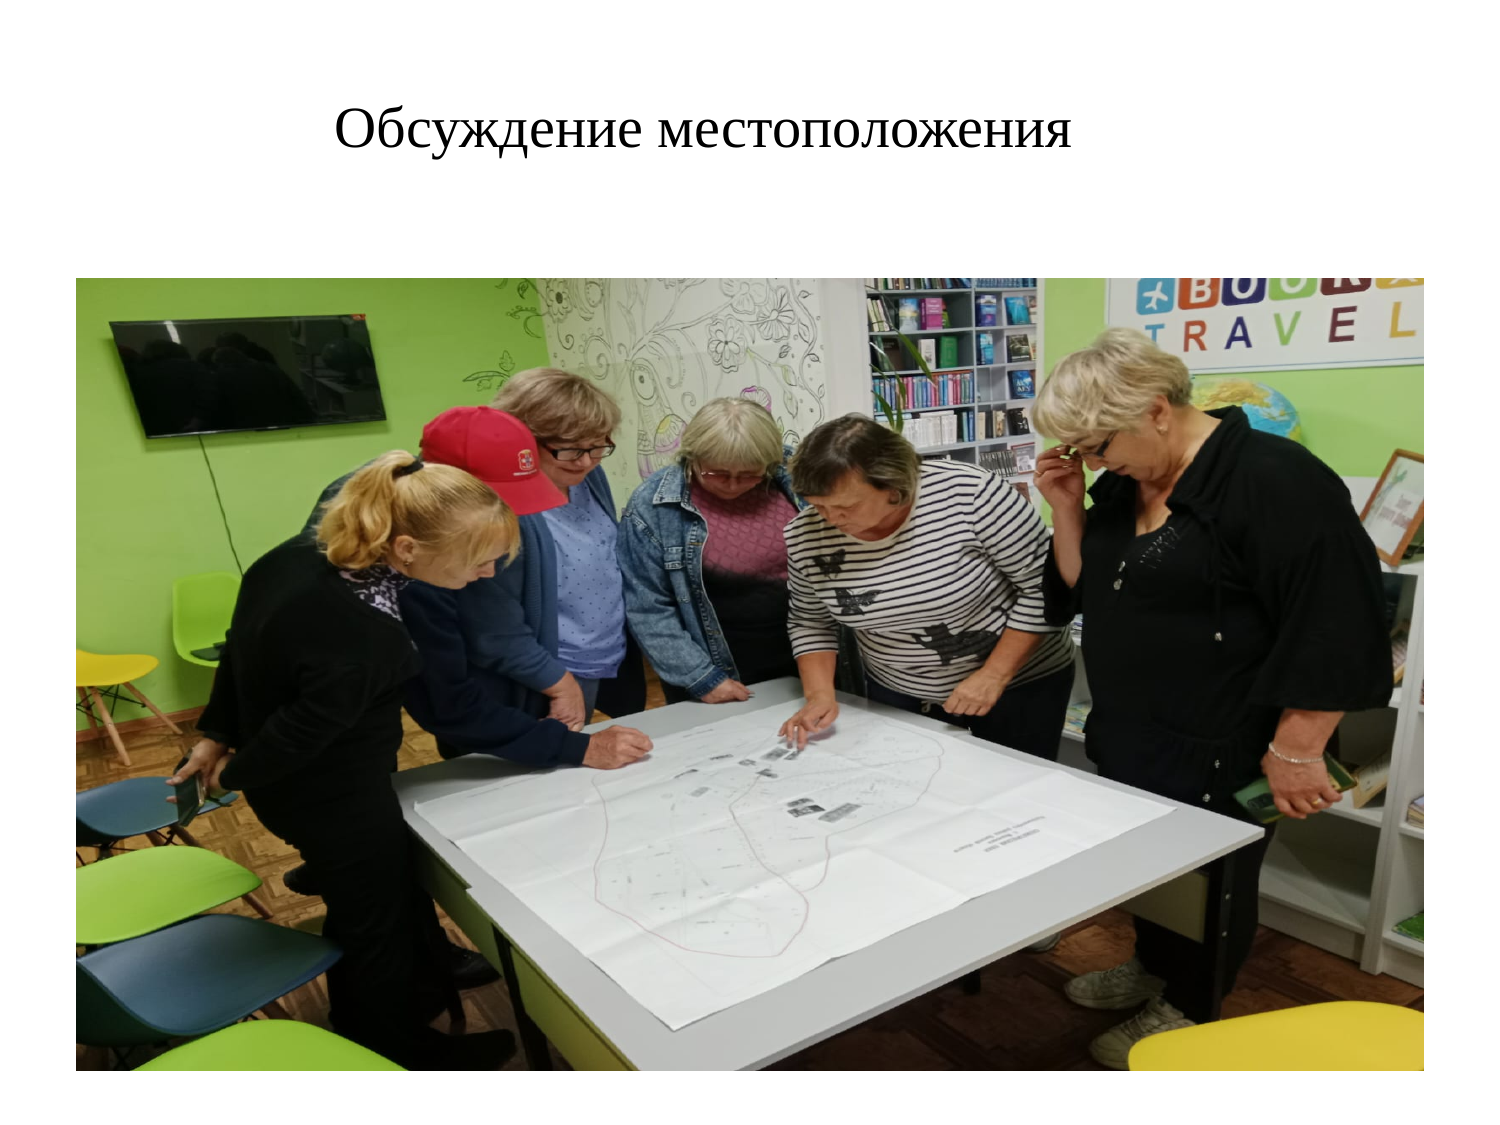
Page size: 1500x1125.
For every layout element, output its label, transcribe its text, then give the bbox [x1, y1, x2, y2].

picture [76, 278, 1424, 1071]
text_box Обсуждение местоположения [218, 81, 1199, 167]
